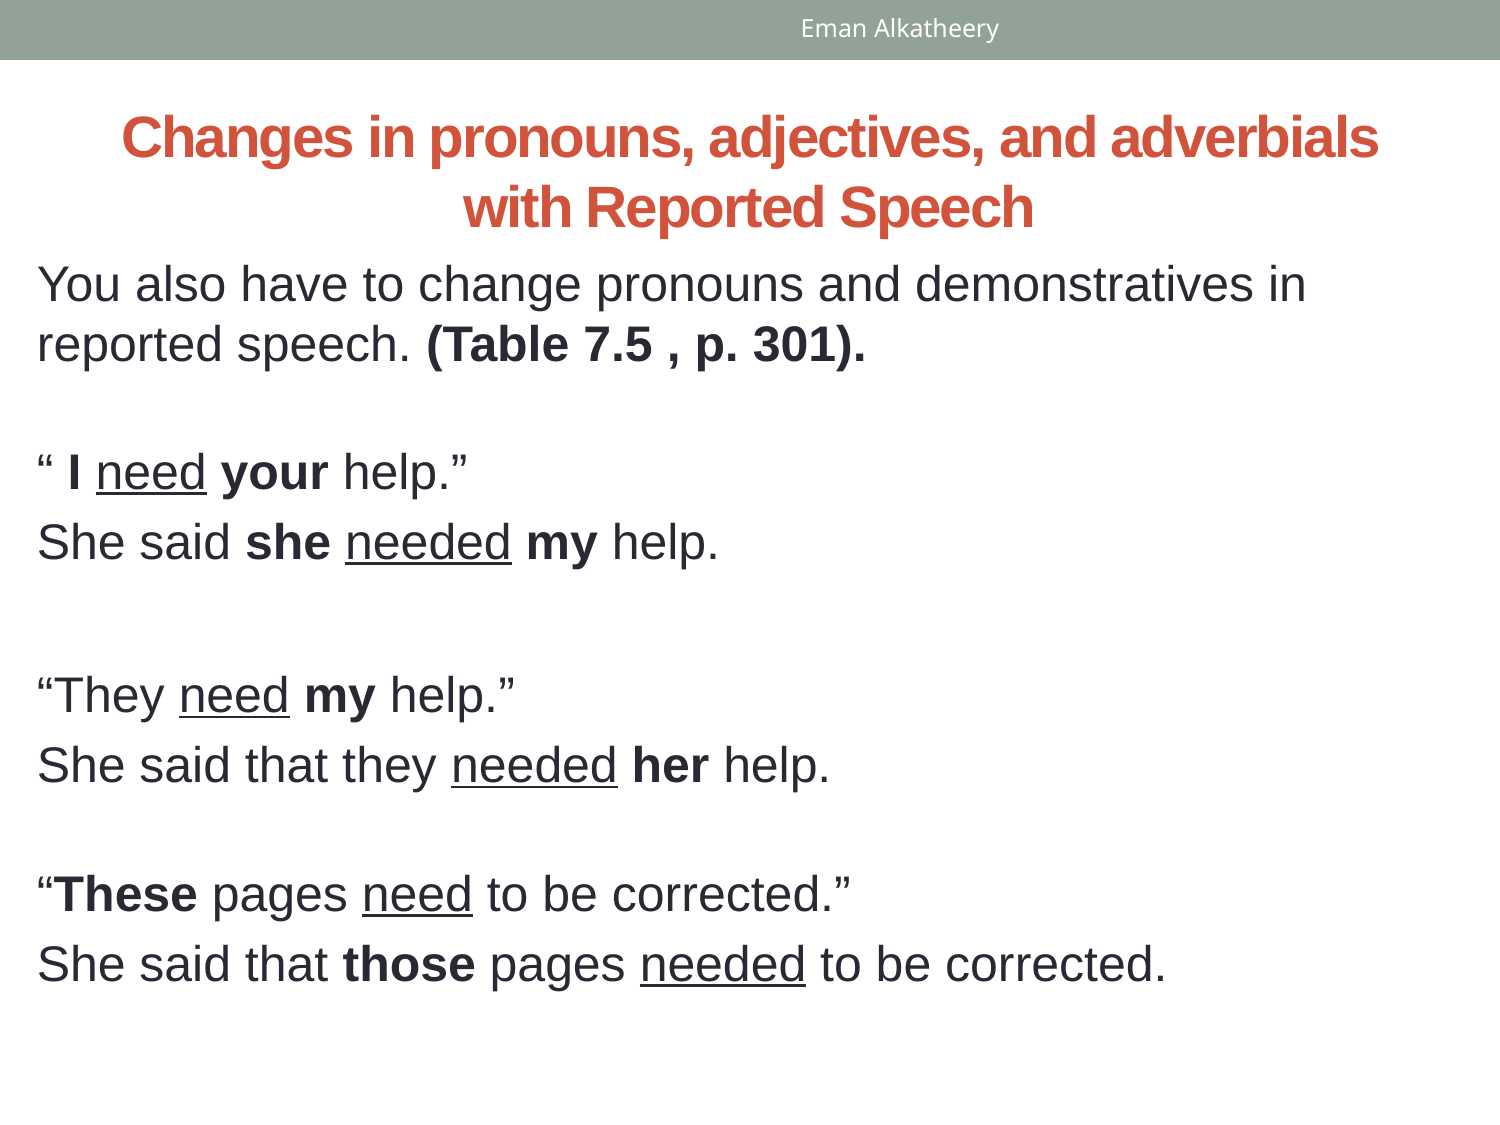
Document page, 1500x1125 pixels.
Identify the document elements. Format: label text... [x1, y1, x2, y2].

list You also have to change pronouns and demonstratives in reported speech. (Table 7.5 , p. 301). “ I need your help.” She said she needed my help. “They need my help.” She said that they needed her help. “These pages need to be corrected.” She said that those pages needed to be corrected. [21, 243, 1500, 1094]
footer Eman Alkatheery [562, 3, 1238, 57]
title Changes in pronouns, adjectives, and adverbials with Reported Speech [75, 87, 1425, 243]
